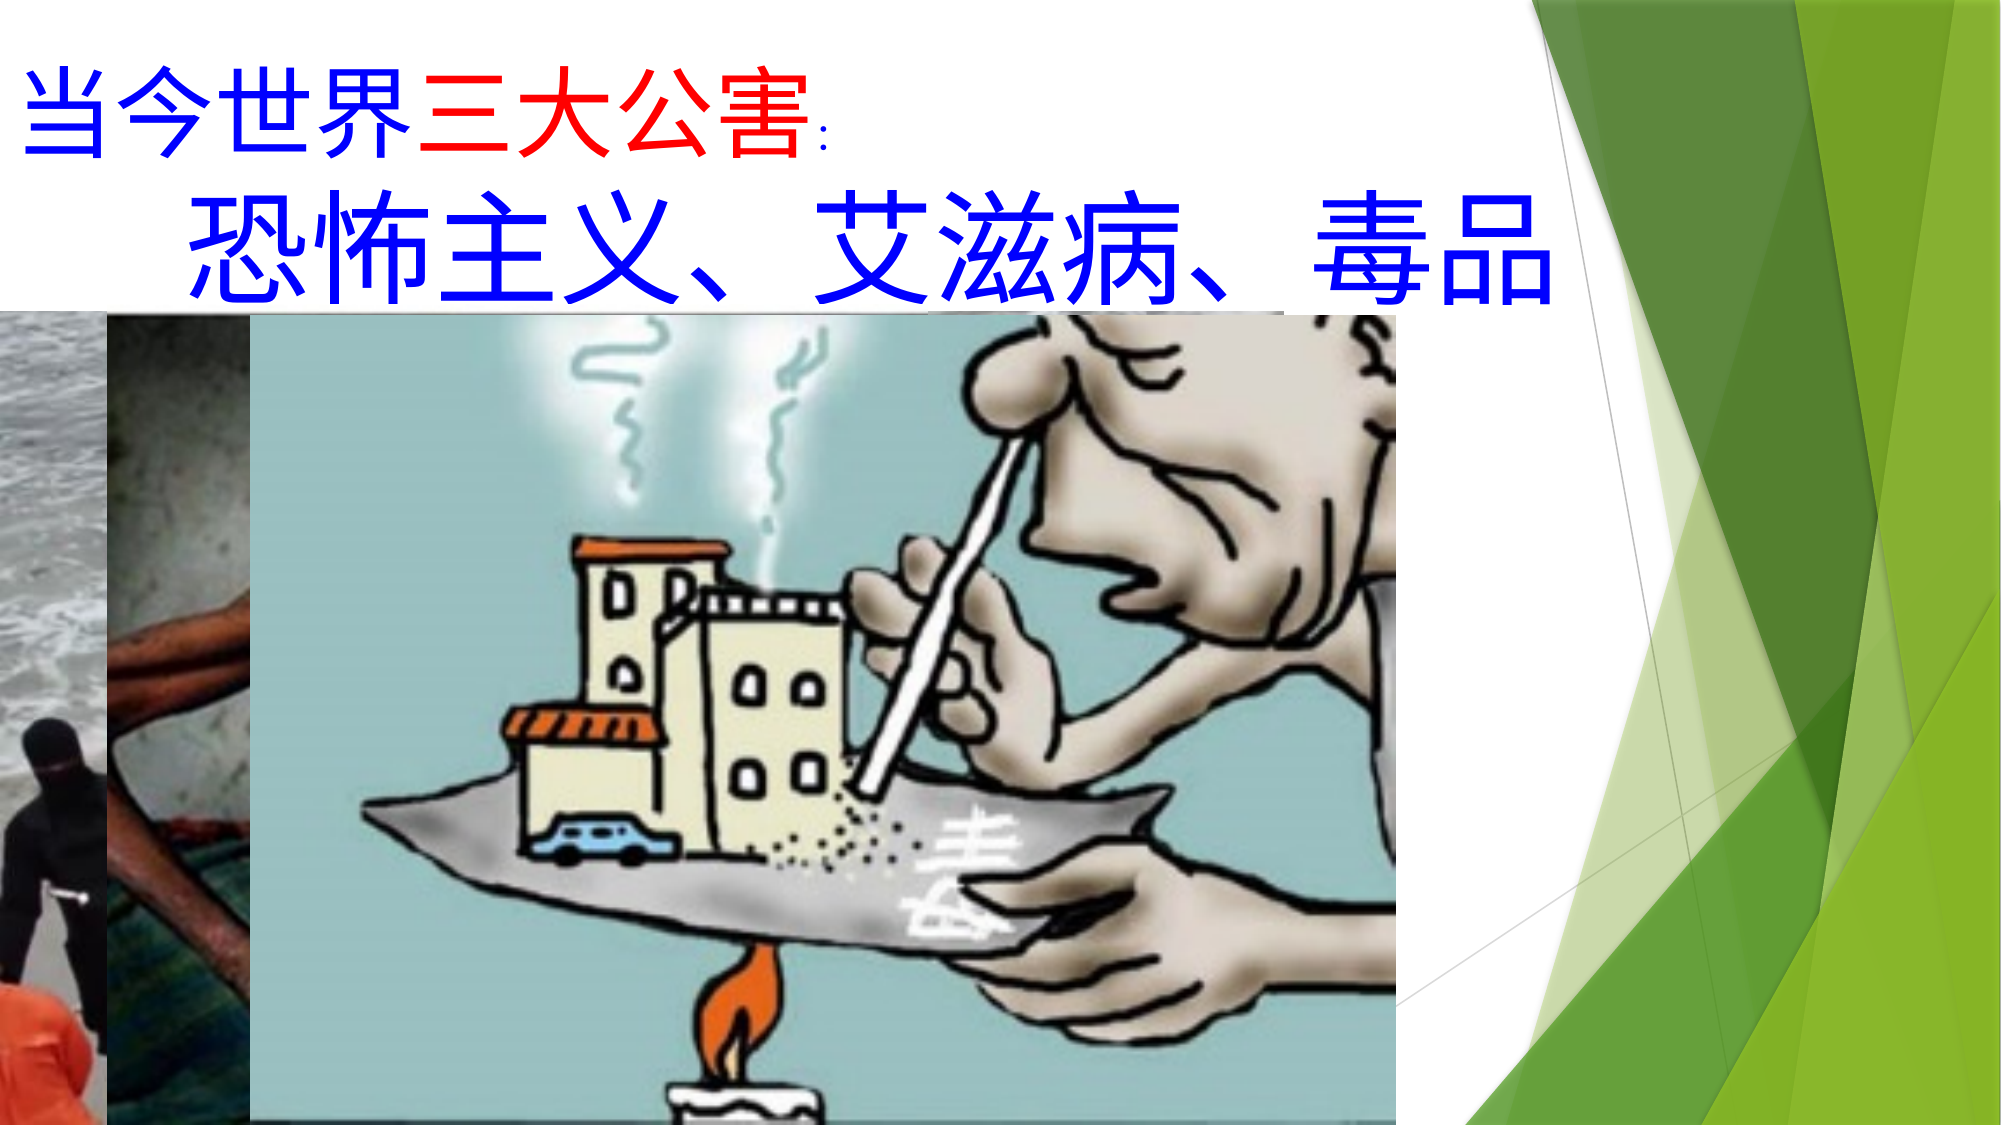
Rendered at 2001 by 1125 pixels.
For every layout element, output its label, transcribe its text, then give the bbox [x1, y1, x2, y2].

text_box 当今世界三大公害： 恐怖主义、艾滋病、毒品 [0, 42, 1622, 328]
picture [0, 304, 1397, 1125]
